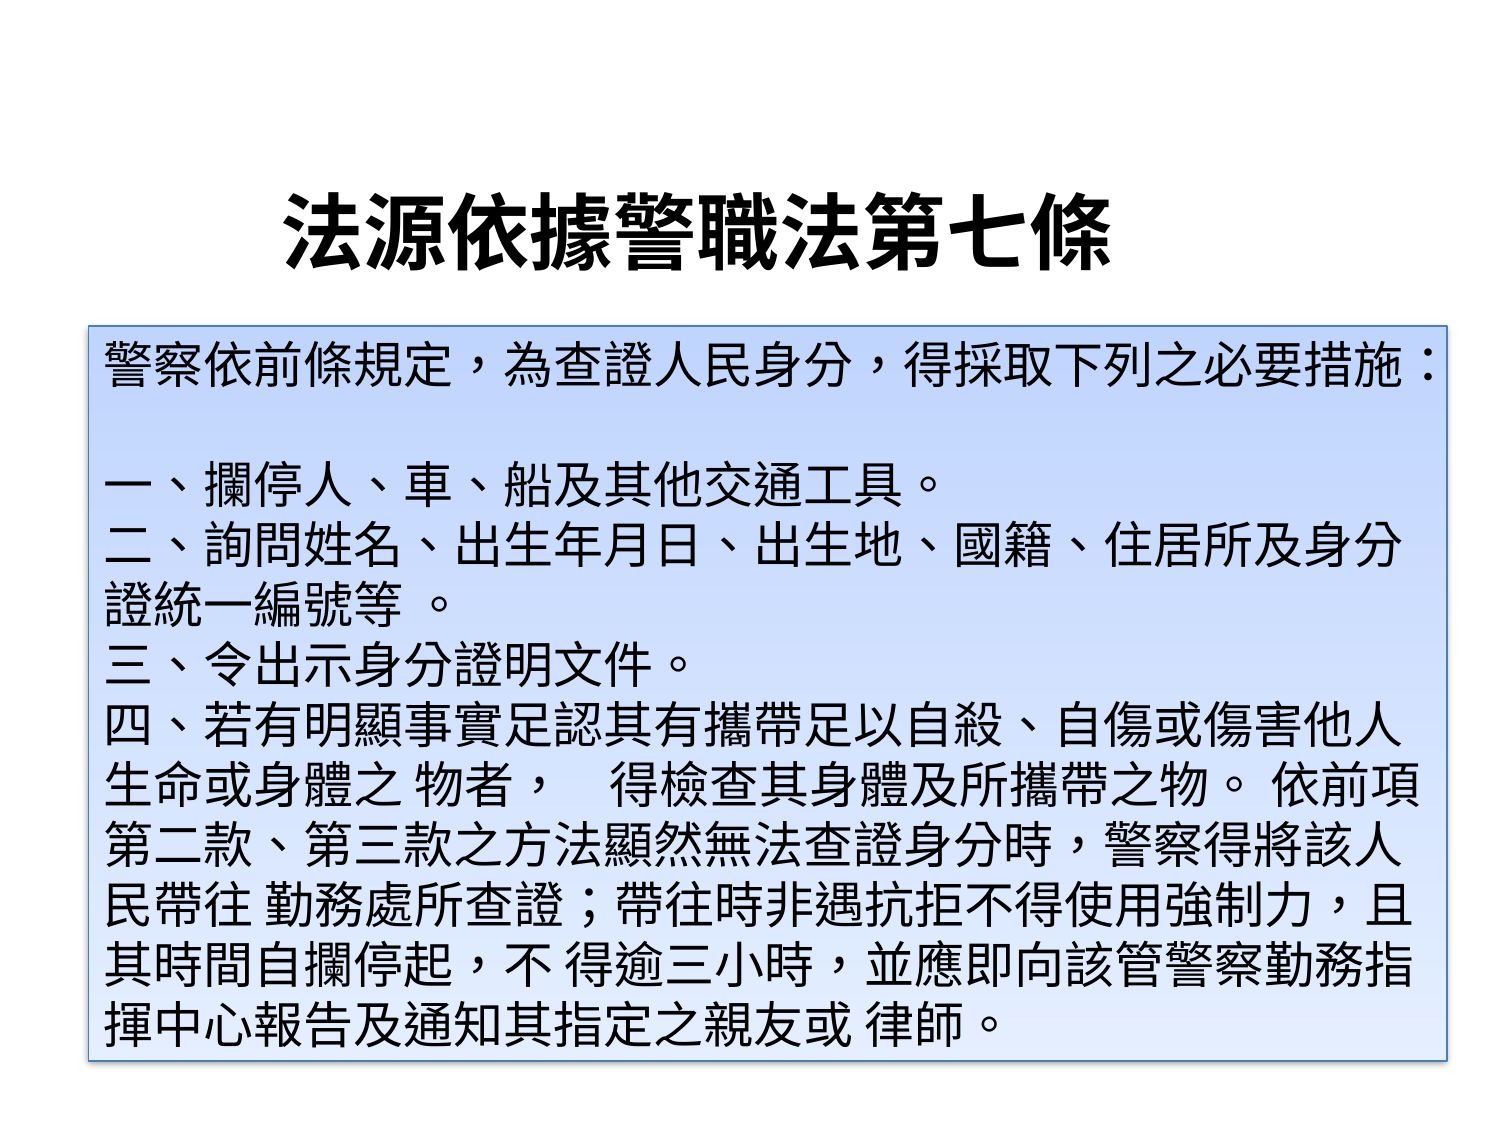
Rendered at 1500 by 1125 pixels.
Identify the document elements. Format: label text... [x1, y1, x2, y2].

text_box 警察依前條規定，為查證人民身分，得採取下列之必要措施： 一、攔停人、車、船及其他交通工具。 二、詢問姓名、出生年月日、出生地、國籍、住居所及身分證統一編號等 。 三、令出示身分證明文件。 四、若有明顯事實足認其有攜帶足以自殺、自傷或傷害他人生命或身體之 物者， 得檢查其身體及所攜帶之物。 依前項第二款、第三款之方法顯然無法查證身分時，警察得將該人民帶往 勤務處所查證；帶往時非遇抗拒不得使用強制力，且其時間自攔停起，不 得逾三小時，並應即向該管警察勤務指揮中心報告及通知其指定之親友或 律師。 [88, 325, 1448, 1062]
text_box 法源依據警職法第七條 [265, 172, 1270, 288]
